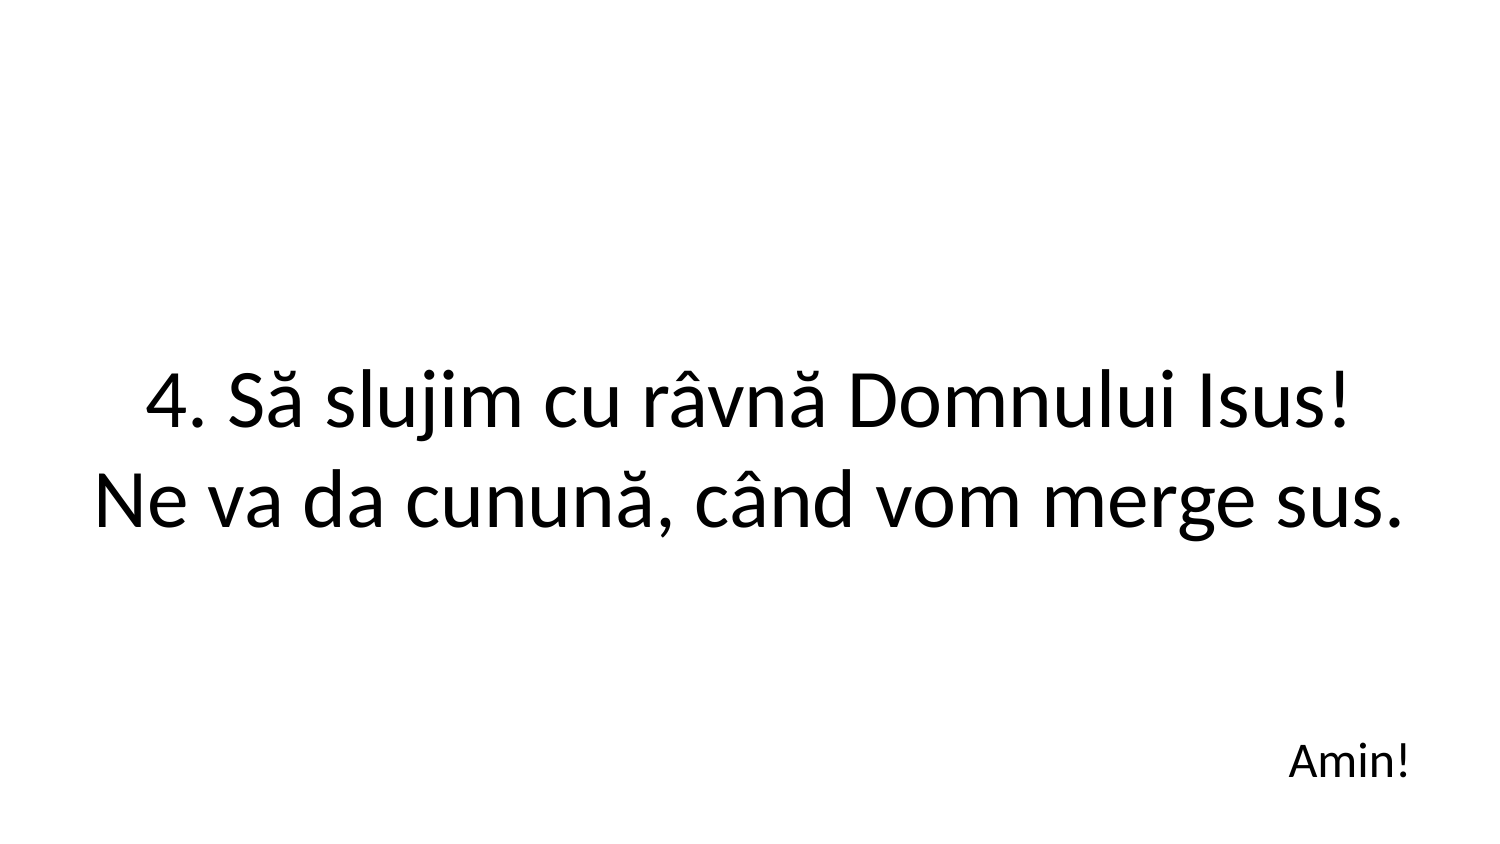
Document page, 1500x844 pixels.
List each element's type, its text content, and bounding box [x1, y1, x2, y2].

text_box Amin! [1273, 674, 1427, 795]
text_box 4. Să slujim cu râvnă Domnului Isus! Ne va da cunună, când vom merge sus. [78, 292, 1422, 552]
